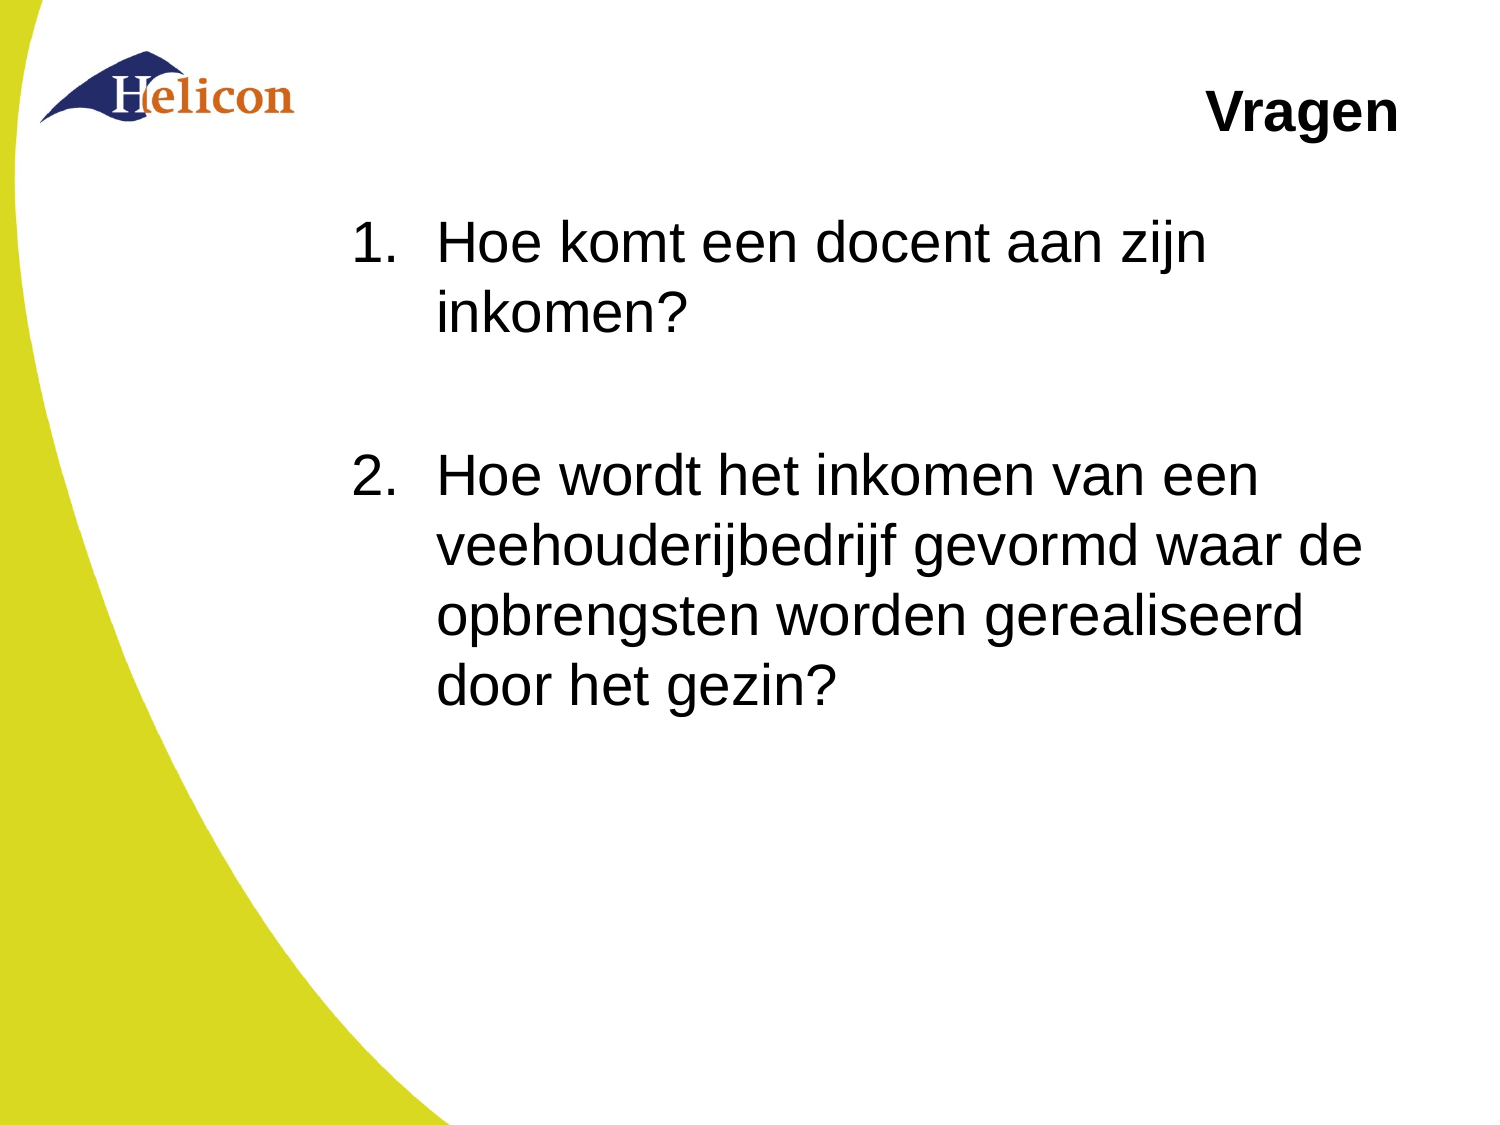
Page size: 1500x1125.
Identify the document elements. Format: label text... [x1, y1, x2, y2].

picture [0, 0, 1500, 1125]
title Vragen [324, 54, 1415, 161]
list Hoe komt een docent aan zijn inkomen? Hoe wordt het inkomen van een veehouderijbedrijf gevormd waar de opbrengsten worden gerealiseerd door het gezin? [336, 196, 1425, 1005]
